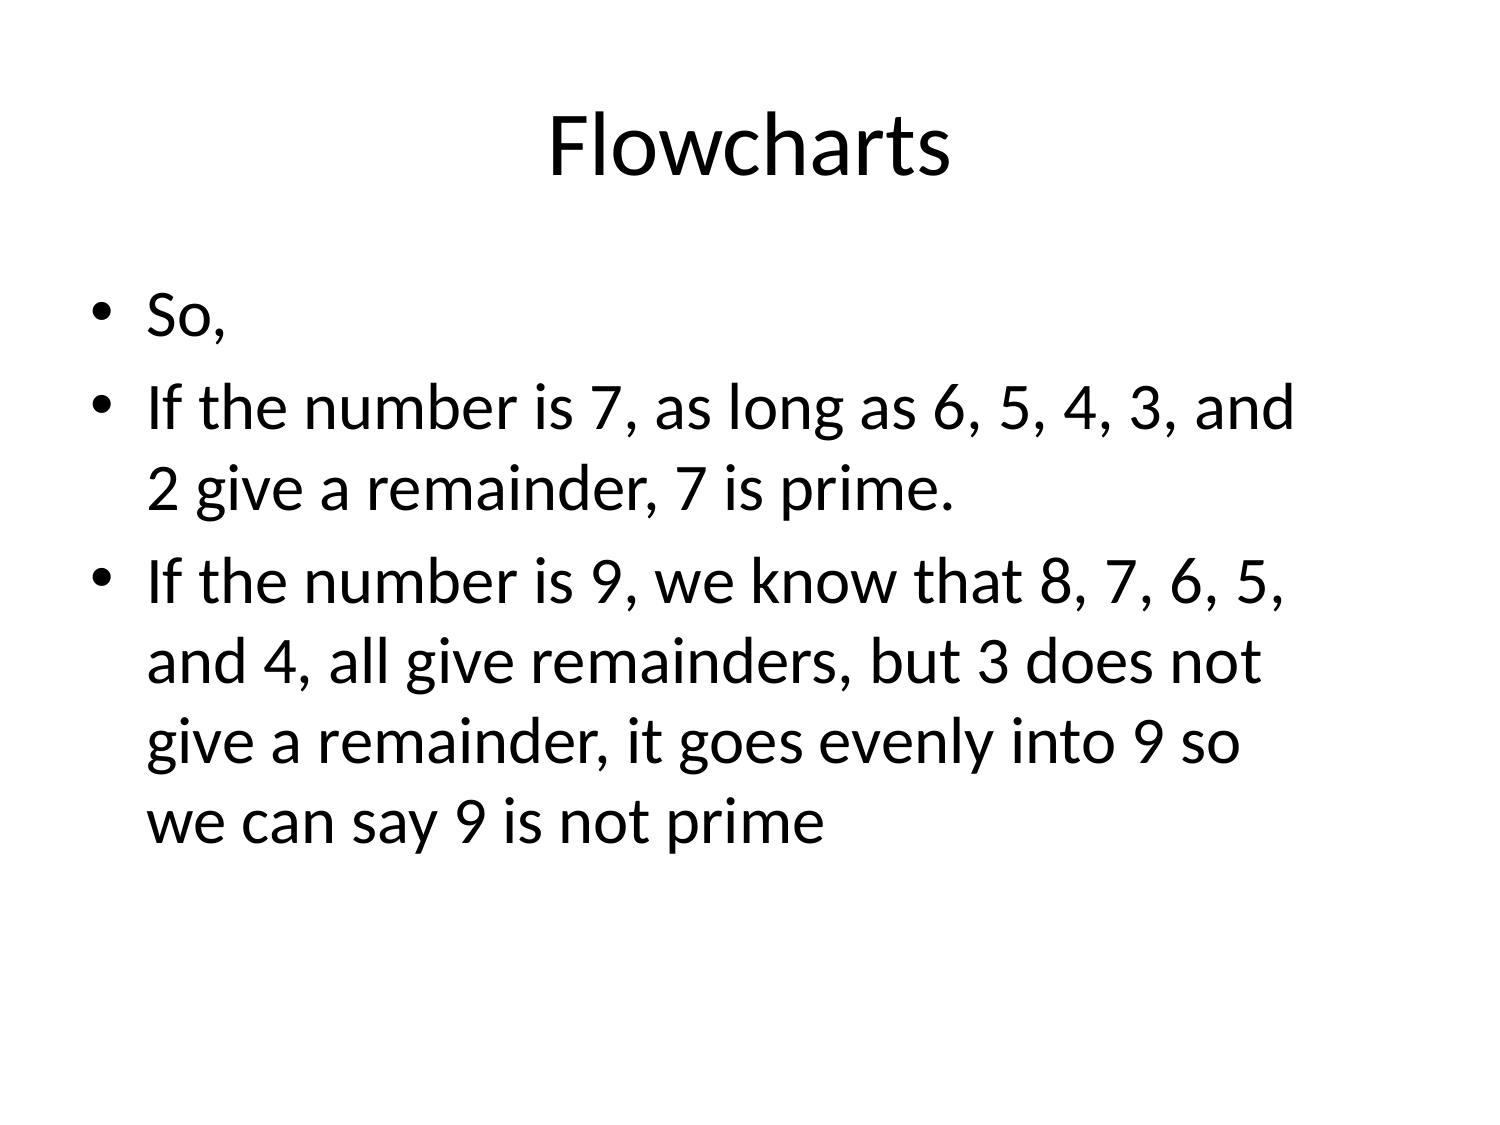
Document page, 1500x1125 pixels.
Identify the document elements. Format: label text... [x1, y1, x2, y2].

title Flowcharts [75, 45, 1425, 233]
list So, If the number is 7, as long as 6, 5, 4, 3, and 2 give a remainder, 7 is prime. If the number is 9, we know that 8, 7, 6, 5, and 4, all give remainders, but 3 does not give a remainder, it goes evenly into 9 so we can say 9 is not prime [75, 262, 1317, 1005]
